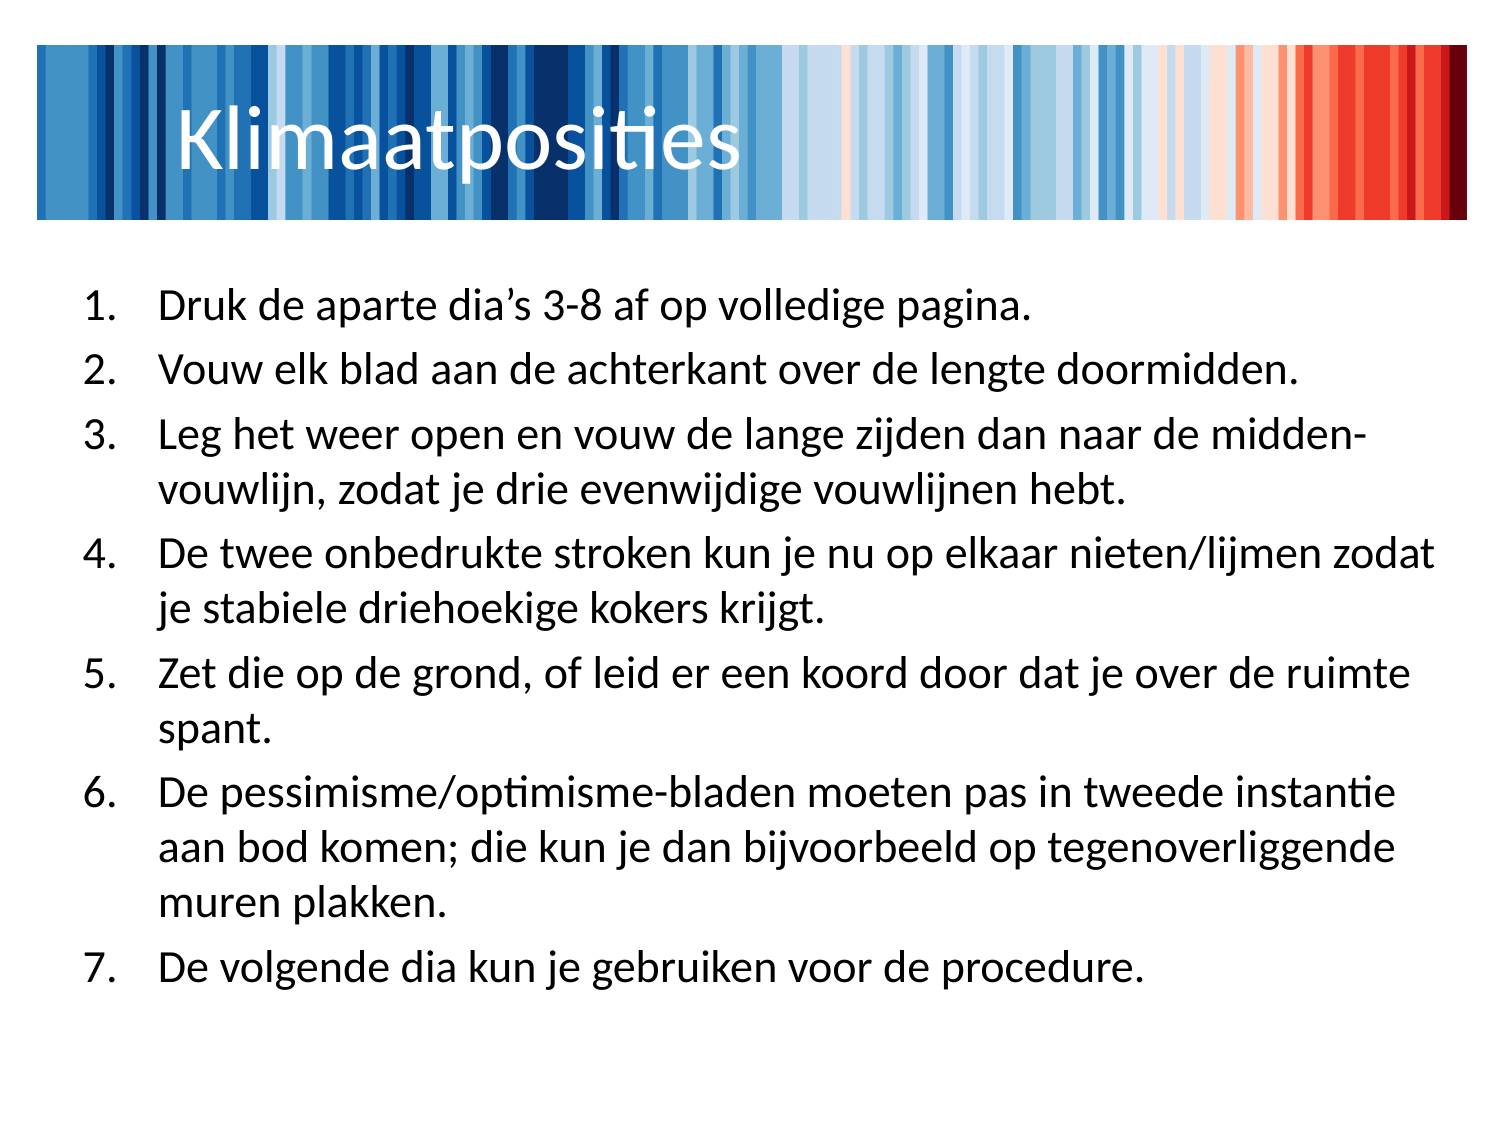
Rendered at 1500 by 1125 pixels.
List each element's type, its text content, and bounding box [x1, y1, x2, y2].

picture [29, 44, 1468, 221]
list Druk de aparte dia’s 3-8 af op volledige pagina. Vouw elk blad aan de achterkant over de lengte doormidden. Leg het weer open en vouw de lange zijden dan naar de midden-vouwlijn, zodat je drie evenwijdige vouwlijnen hebt. De twee onbedrukte stroken kun je nu op elkaar nieten/lijmen zodat je stabiele driehoekige kokers krijgt. Zet die op de grond, of leid er een koord door dat je over de ruimte spant. De pessimisme/optimisme-bladen moeten pas in tweede instantie aan bod komen; die kun je dan bijvoorbeeld op tegenoverliggende muren plakken. De volgende dia kun je gebruiken voor de procedure. [67, 267, 1464, 1010]
